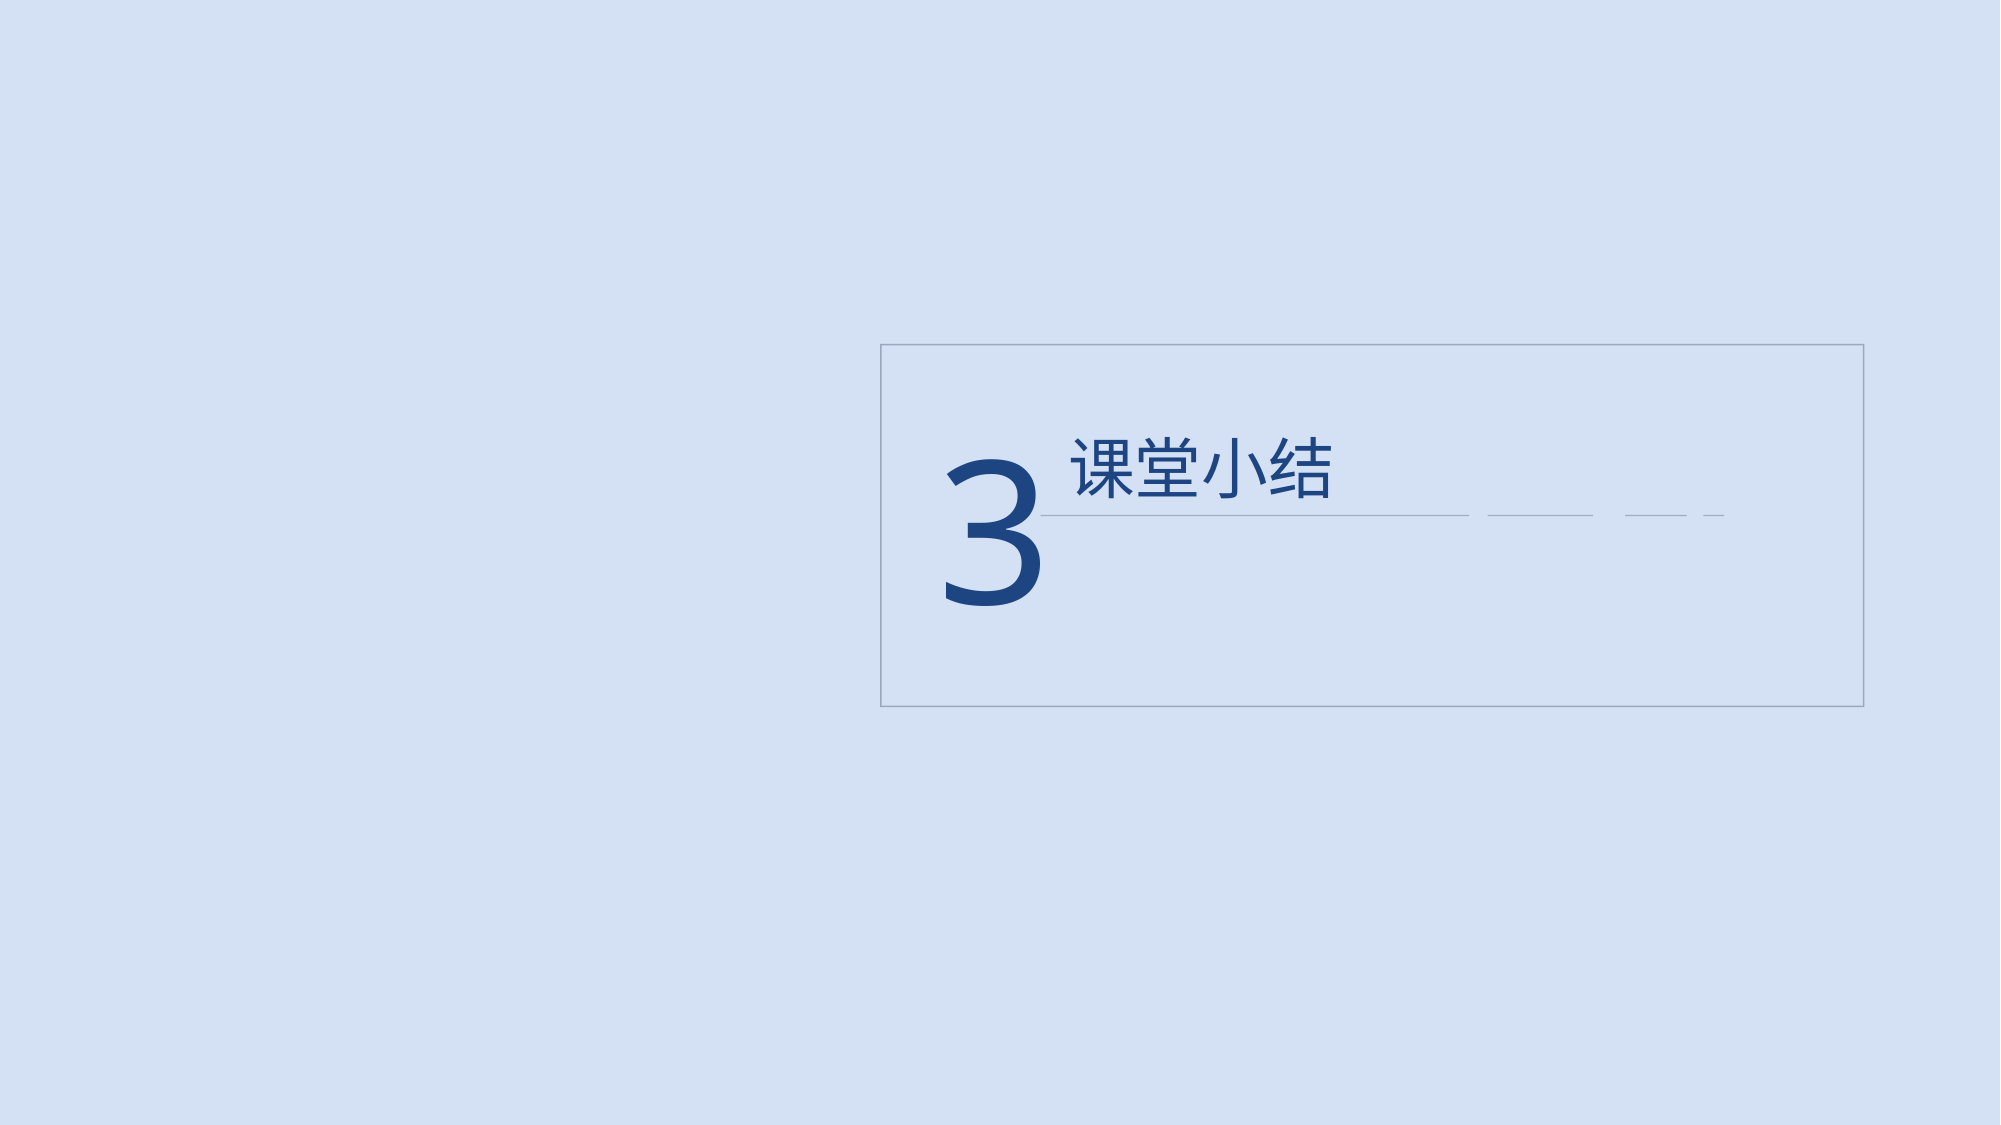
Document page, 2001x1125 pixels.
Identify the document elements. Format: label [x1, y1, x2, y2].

text_box [880, 344, 1865, 708]
text_box [923, 396, 1822, 655]
